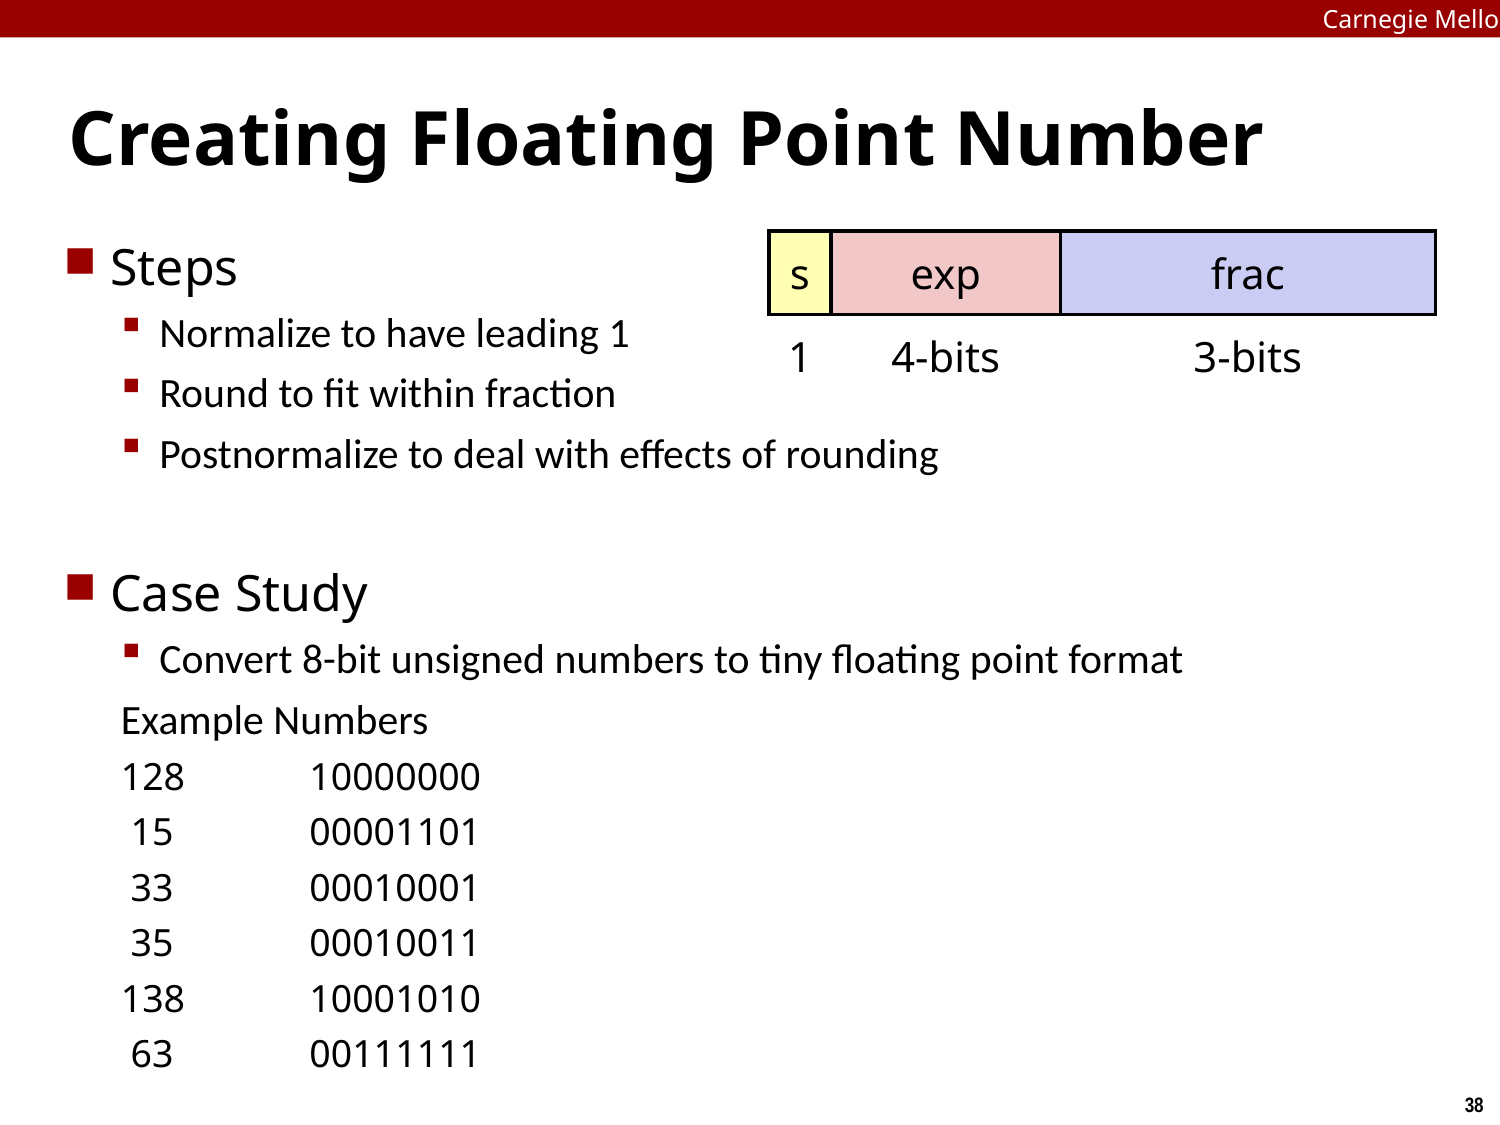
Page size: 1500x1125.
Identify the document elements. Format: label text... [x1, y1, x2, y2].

table_cell 1 [769, 316, 831, 398]
table_header exp [833, 233, 1059, 313]
table_header frac [1062, 233, 1434, 313]
title Creating Floating Point Number [62, 41, 1438, 228]
text_box [0, 0, 1500, 38]
table_header s [771, 233, 829, 313]
text_box Carnegie Mellon [1322, 3, 1500, 33]
table_cell 3-bits [1060, 316, 1435, 398]
table_cell 4-bits [831, 316, 1060, 398]
list Steps Normalize to have leading 1 Round to fit within fraction Postnormalize to deal with effects of rounding Case Study Convert 8-bit unsigned numbers to tiny floating point format Example Numbers 128 10000000 15 00001101 33 00010001 35 00010011 138 10001010 63 00111111 [62, 228, 1438, 1122]
